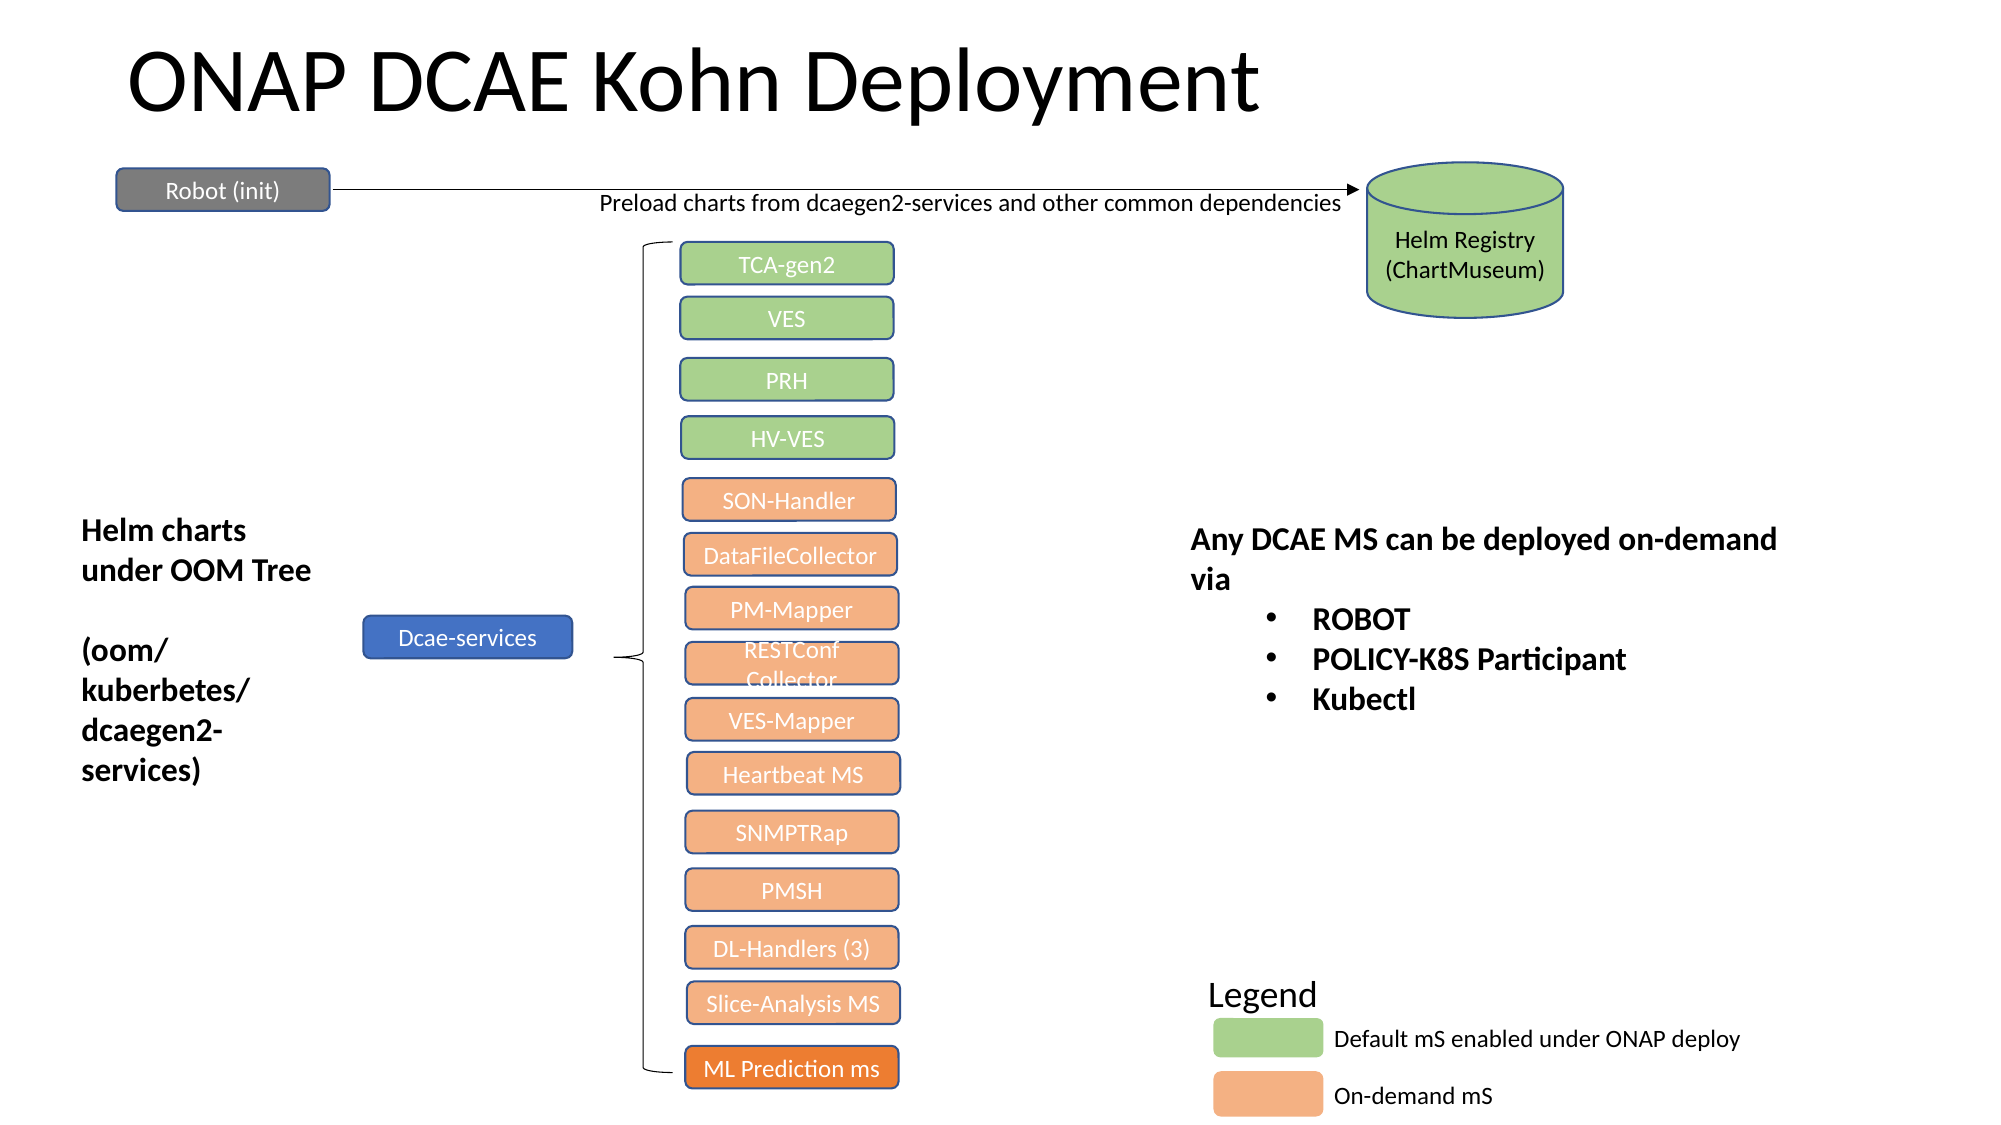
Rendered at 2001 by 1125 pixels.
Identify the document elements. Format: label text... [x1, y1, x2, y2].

text_box RESTConf Collector [684, 640, 900, 686]
title ONAP DCAE Kohn Deployment [112, 38, 2000, 127]
text_box VES-Mapper [684, 696, 900, 742]
text_box PM-Mapper [684, 585, 900, 631]
text_box [1212, 1070, 1321, 1118]
text_box SON-Handler [681, 477, 897, 522]
text_box Helm Registry (ChartMuseum) [1371, 161, 1559, 179]
text_box Dcae-services [362, 614, 574, 660]
text_box PMSH [684, 867, 900, 912]
text_box PRH [679, 356, 895, 402]
text_box Preload charts from dcaegen2-services and other common dependencies [584, 179, 1695, 224]
text_box Heartbeat MS [685, 750, 902, 796]
text_box On-demand mS [1319, 1072, 1553, 1118]
text_box Legend [1193, 962, 1344, 1023]
text_box ML Prediction ms [684, 1044, 900, 1090]
text_box Any DCAE MS can be deployed on-demand via ROBOT POLICY-K8S Participant Kubectl [1175, 510, 1821, 725]
text_box [1212, 1023, 1319, 1059]
text_box VES [679, 295, 895, 341]
text_box DL-Handlers (3) [684, 924, 900, 970]
text_box TCA-gen2 [679, 240, 895, 286]
text_box DataFileCollector [682, 531, 899, 577]
text_box SNMPTRap [684, 809, 900, 855]
text_box [613, 241, 673, 1074]
text_box HV-VES [680, 415, 896, 460]
text_box Slice-Analysis MS [685, 980, 902, 1026]
text_box Helm Registry (ChartMuseum) [1366, 224, 1565, 319]
text_box Robot (init) [115, 167, 331, 212]
text_box Default mS enabled under ONAP deploy [1319, 1014, 1777, 1060]
text_box Helm charts under OOM Tree (oom/kuberbetes/dcaegen2-services) [66, 500, 351, 795]
